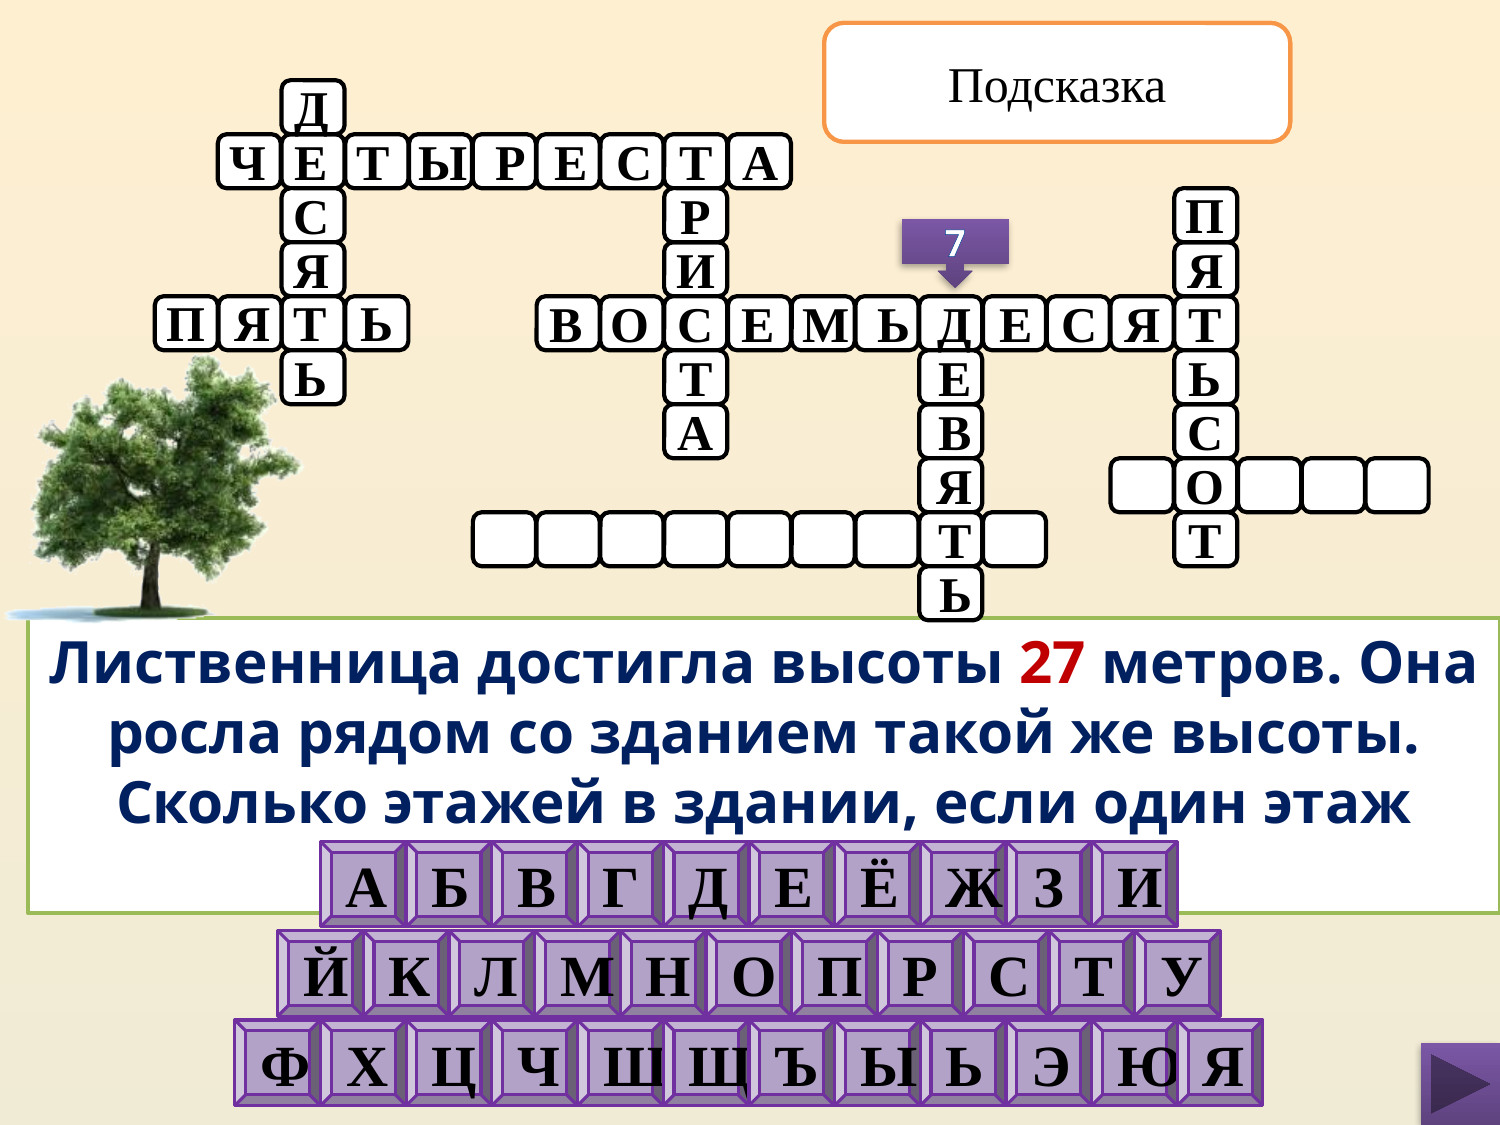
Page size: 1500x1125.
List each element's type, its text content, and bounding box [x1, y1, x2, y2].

text_box Ц [537, 937, 543, 1009]
text_box Ь [918, 1018, 1004, 1108]
text_box Н [618, 929, 704, 1018]
text_box С [751, 1026, 758, 1099]
text_box Д [279, 69, 344, 78]
text_box Г [575, 839, 661, 929]
text_box Р [1094, 848, 1100, 920]
text_box Б [404, 839, 490, 929]
text_box Ф [494, 848, 500, 920]
text_box И [713, 933, 785, 939]
text_box З [1004, 839, 1090, 929]
text_box П [1056, 933, 1128, 939]
text_box Ы [833, 1018, 918, 1108]
text_box Е [747, 839, 833, 929]
text_box Р [875, 929, 961, 1018]
text_box А [970, 933, 1042, 939]
text_box Е [327, 844, 399, 850]
text_box Р [627, 933, 699, 939]
text_box Ь [670, 844, 742, 850]
text_box Ц [404, 1018, 490, 1108]
text_box Ж [918, 839, 1004, 929]
text_box Т [884, 933, 956, 939]
text_box 500 ∙ 180 : 1000 [1094, 1027, 1100, 1099]
text_box Й [408, 848, 415, 921]
text_box В [1012, 1022, 1085, 1029]
text_box О [584, 1022, 657, 1029]
text_box Т [585, 844, 656, 850]
text_box И [323, 848, 329, 920]
text_box Я [499, 844, 570, 850]
text_box Ы [965, 937, 972, 1010]
text_box Ф [233, 1018, 319, 1108]
text_box Лиственница достигла высоты 27 метров. Она росла рядом со зданием такой же высоты. Сколько этажей в здании, если один этаж составляет 3 метра? [26, 616, 1500, 915]
text_box К [361, 929, 447, 1018]
text_box Э [1004, 1018, 1090, 1108]
text_box Ь [1008, 1026, 1015, 1099]
text_box 100 - 60 [756, 844, 827, 850]
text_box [494, 1027, 501, 1099]
text_box Т [670, 1022, 742, 1029]
text_box Р [284, 933, 356, 939]
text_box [154, 79, 1429, 621]
text_box Ь [413, 1022, 485, 1029]
text_box Е [665, 1026, 672, 1099]
text_box Ы [1099, 844, 1170, 850]
text_box У [365, 937, 372, 1010]
text_box Т [1013, 844, 1085, 850]
text_box Е [241, 1022, 314, 1029]
text_box Я [408, 1026, 415, 1099]
text_box Ч [623, 938, 629, 1009]
text_box К [580, 848, 586, 920]
text_box Ш [576, 1018, 661, 1108]
text_box Д [580, 1027, 586, 1099]
text_box Подсказка [1179, 1026, 1186, 1099]
text_box Я [837, 1027, 843, 1099]
text_box С [413, 844, 485, 850]
text_box Я [841, 1022, 914, 1029]
text_box Т [327, 1022, 400, 1029]
text_box А [318, 839, 404, 929]
text_box Д [661, 839, 747, 929]
text_box Ь [927, 1022, 999, 1029]
text_box С [961, 929, 1047, 1018]
text_box Л [665, 848, 672, 921]
text_box П [790, 929, 875, 1018]
text_box Т [1047, 929, 1133, 1018]
text_box Ь [1051, 937, 1058, 1010]
text_box [1420, 1043, 1500, 1125]
text_box Т [456, 933, 528, 939]
text_box В [490, 839, 575, 929]
text_box М [533, 929, 618, 1018]
text_box С [799, 933, 871, 939]
text_box С [498, 1022, 571, 1029]
text_box Э [1137, 938, 1143, 1009]
text_box Я [1141, 933, 1213, 939]
text_box Подсказка [822, 20, 1293, 78]
text_box Я [1175, 1018, 1265, 1108]
text_box И [1090, 839, 1179, 929]
text_box Н [837, 848, 843, 920]
text_box Ч [927, 844, 999, 850]
text_box С [280, 937, 286, 1009]
text_box П [755, 1022, 828, 1029]
text_box Х [319, 1018, 404, 1108]
text_box Ш [708, 937, 715, 1010]
text_box О [923, 848, 929, 920]
text_box Т [237, 1027, 244, 1099]
text_box Щ [794, 937, 800, 1010]
text_box Ю [1090, 1018, 1175, 1108]
text_box О [1098, 1022, 1171, 1029]
text_box С [370, 933, 442, 939]
text_box Х [451, 937, 458, 1010]
text_box А [542, 933, 613, 939]
text_box Ч [490, 1018, 576, 1108]
picture [0, 314, 311, 633]
text_box Подсказка [842, 844, 913, 850]
text_box Т [922, 1026, 929, 1099]
text_box Щ [661, 1018, 747, 1108]
text_box Л [447, 929, 533, 1018]
text_box П [1008, 848, 1015, 921]
text_box М [751, 848, 758, 920]
text_box Ъ [880, 938, 886, 1009]
text_box Ъ [747, 1018, 833, 1108]
text_box О [704, 929, 790, 1018]
text_box Ё [833, 839, 918, 929]
text_box Й [276, 929, 361, 1018]
text_box У [1133, 929, 1222, 1018]
text_box Е [1184, 1022, 1256, 1029]
text_box Ю [323, 1027, 329, 1099]
